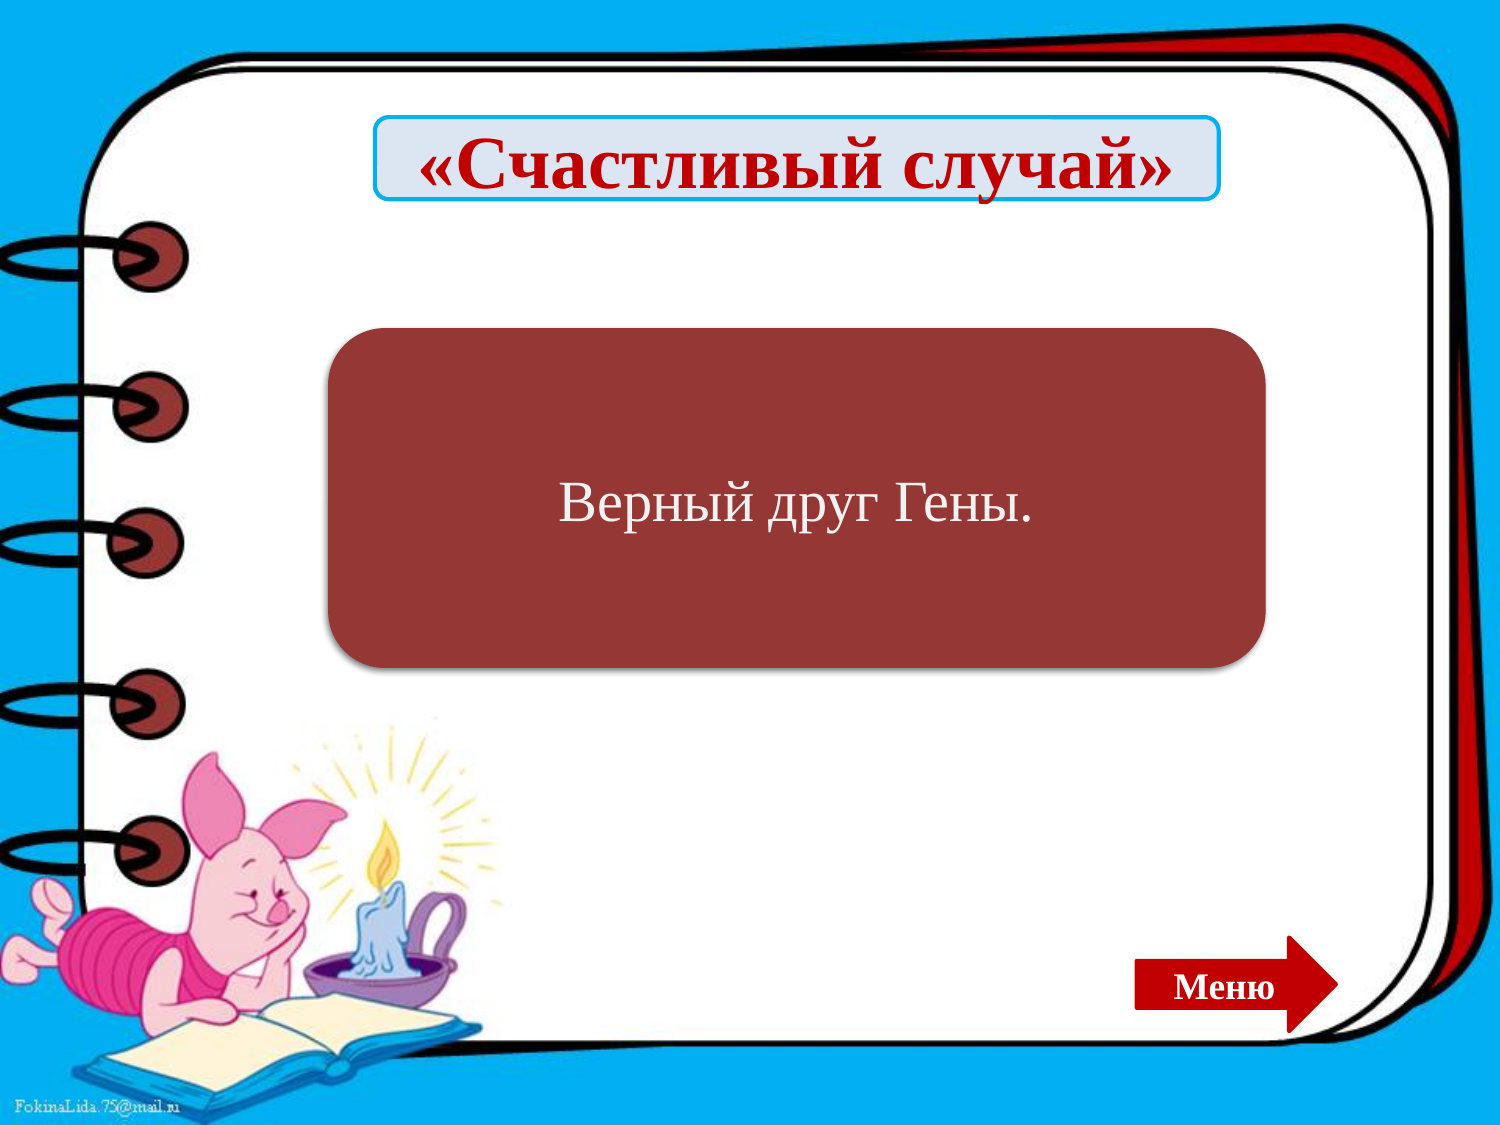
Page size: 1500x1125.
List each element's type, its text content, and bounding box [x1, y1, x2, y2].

picture [0, 23, 1492, 1125]
text_box [326, 326, 1268, 671]
text_box Меню [1134, 935, 1338, 1034]
text_box «Счастливый случай» [372, 115, 1221, 202]
